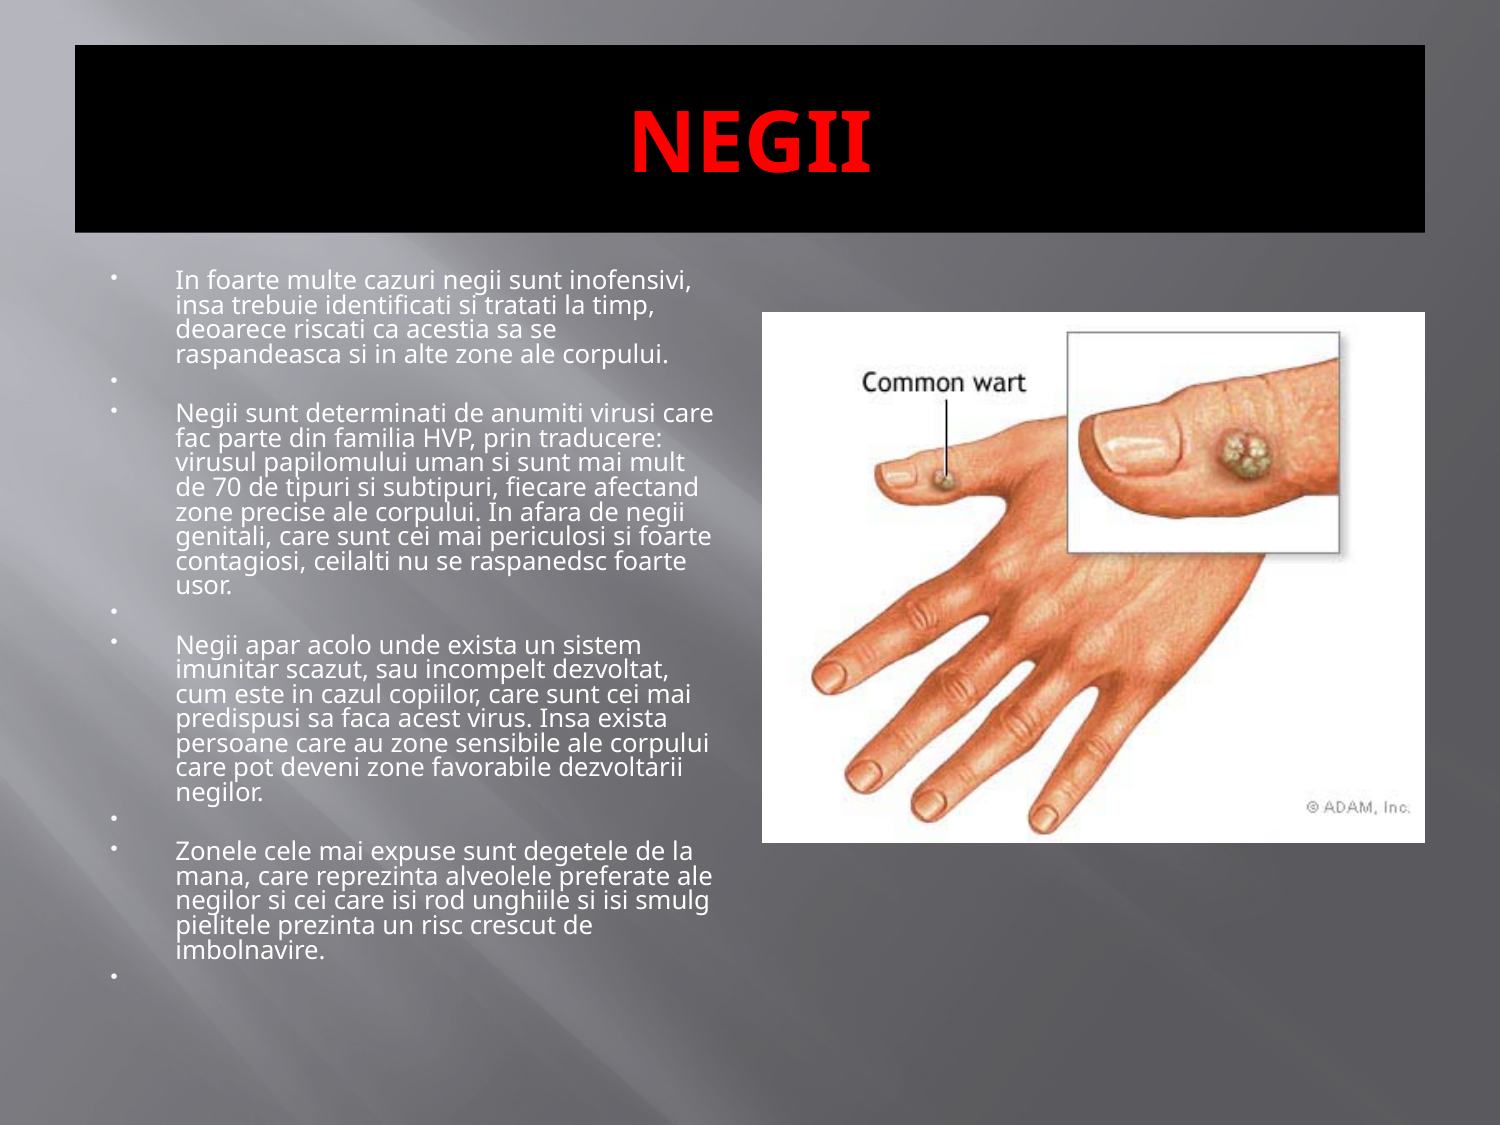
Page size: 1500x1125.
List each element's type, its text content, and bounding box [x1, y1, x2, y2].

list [762, 312, 1426, 843]
title NEGII [75, 45, 1425, 233]
list In foarte multe cazuri negii sunt inofensivi, insa trebuie identificati si tratati la timp, deoarece riscati ca acestia sa se raspandeasca si in alte zone ale corpului. Negii sunt determinati de anumiti virusi care fac parte din familia HVP, prin traducere: virusul papilomului uman si sunt mai mult de 70 de tipuri si subtipuri, fiecare afectand zone precise ale corpului. In afara de negii genitali, care sunt cei mai periculosi si foarte contagiosi, ceilalti nu se raspanedsc foarte usor. Negii apar acolo unde exista un sistem imunitar scazut, sau incompelt dezvoltat, cum este in cazul copiilor, care sunt cei mai predispusi sa faca acest virus. Insa exista persoane care au zone sensibile ale corpului care pot deveni zone favorabile dezvoltarii negilor. Zonele cele mai expuse sunt degetele de la mana, care reprezinta alveolele preferate ale negilor si cei care isi rod unghiile si isi smulg pielitele prezinta un risc crescut de imbolnavire. [74, 262, 738, 1006]
